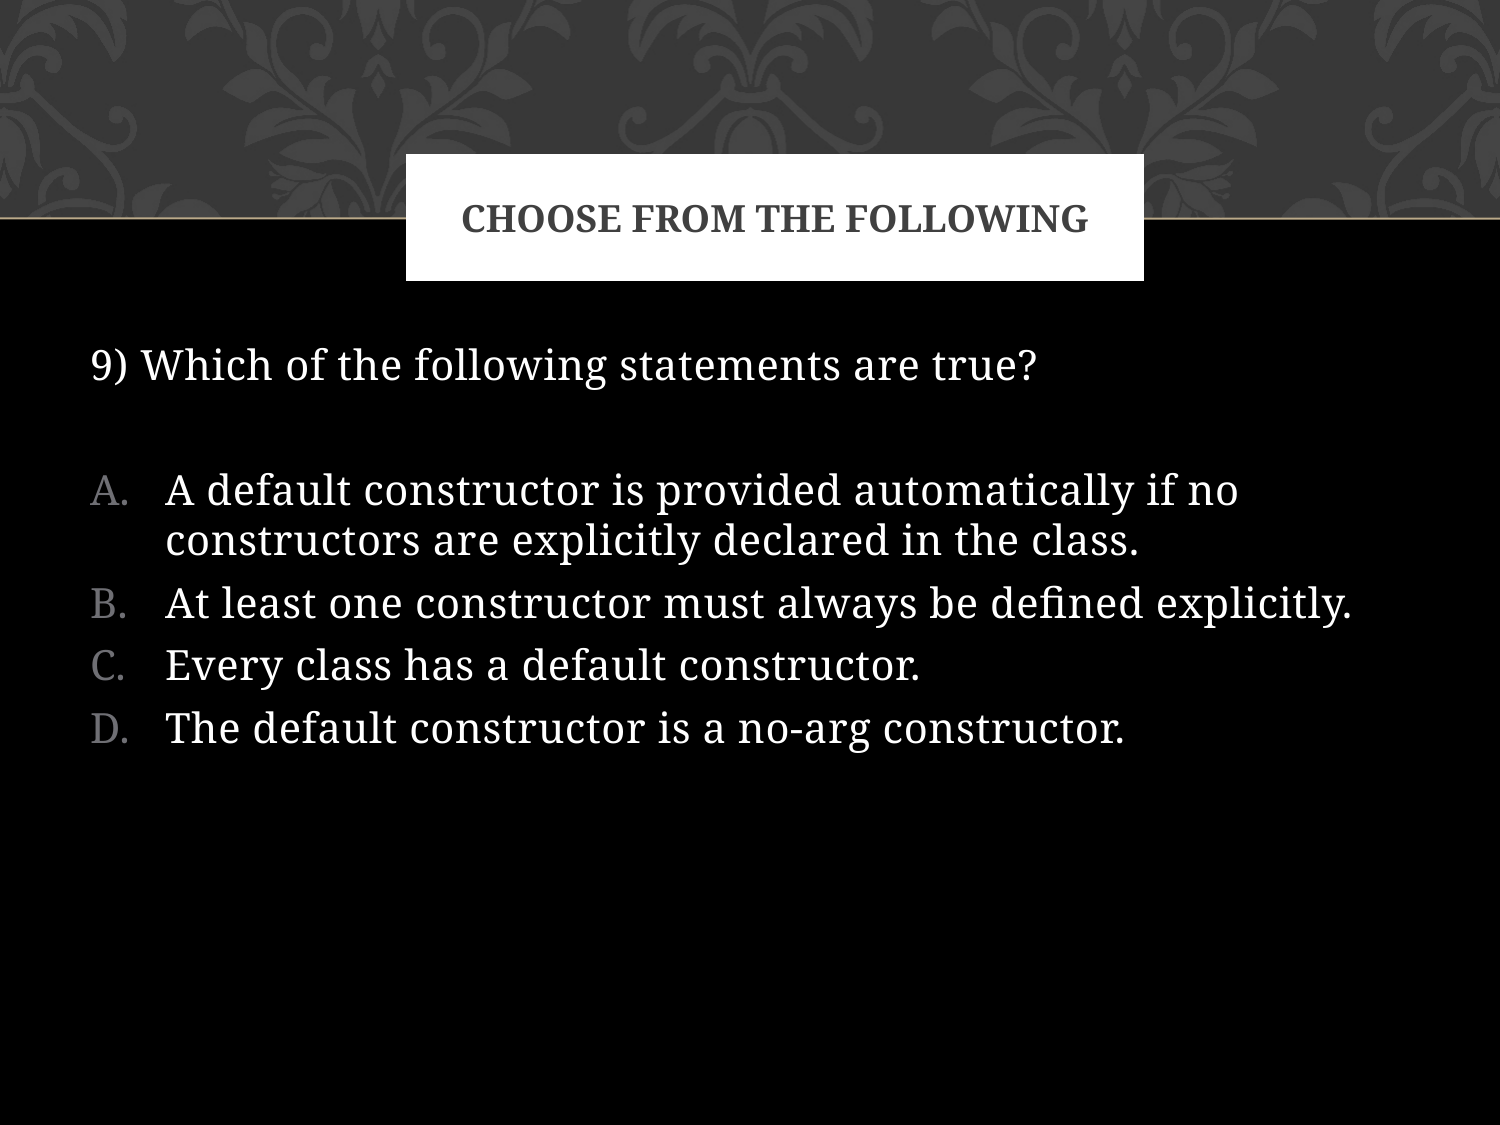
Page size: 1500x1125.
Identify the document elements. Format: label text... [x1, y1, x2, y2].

list 9) Which of the following statements are true? A default constructor is provided automatically if no constructors are explicitly declared in the class. At least one constructor must always be defined explicitly. Every class has a default constructor. The default constructor is a no-arg constructor. [75, 331, 1425, 1000]
title Choose FROM the following [406, 154, 1144, 281]
